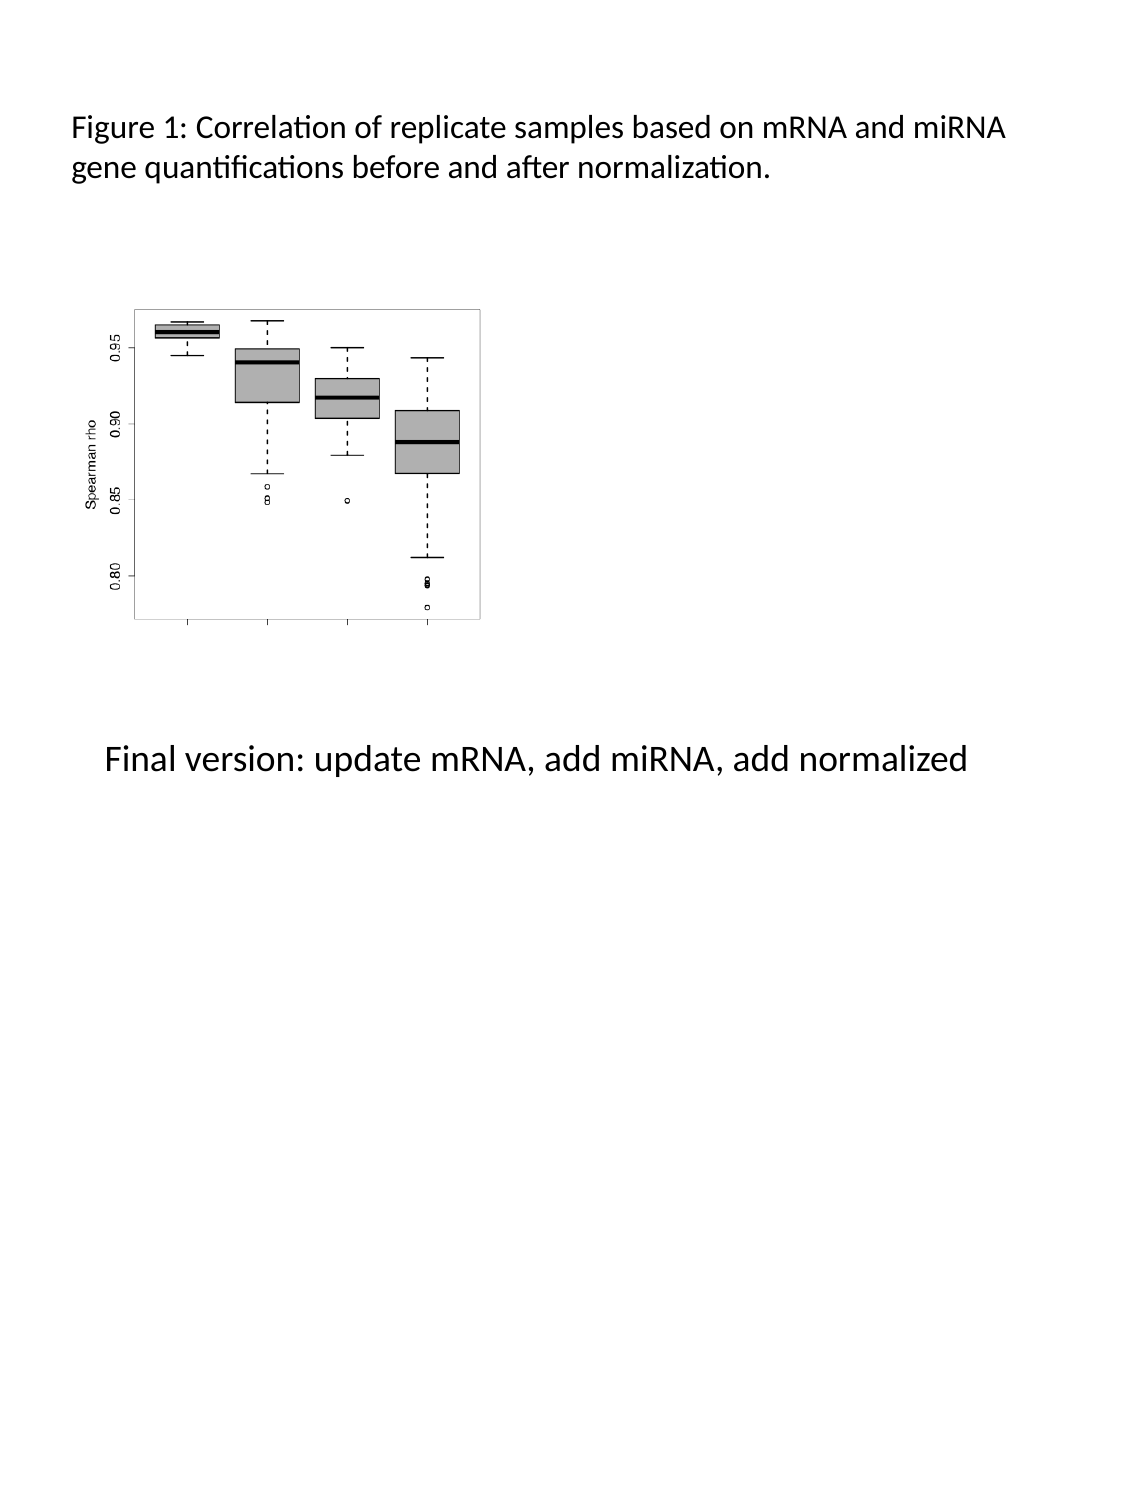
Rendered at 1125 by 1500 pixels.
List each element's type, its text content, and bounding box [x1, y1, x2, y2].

picture [85, 259, 505, 627]
text_box Final version: update mRNA, add miRNA, add normalized [89, 727, 985, 787]
title Figure 1: Correlation of replicate samples based on mRNA and miRNA gene quantifications before and after normalization. [56, 60, 1069, 310]
